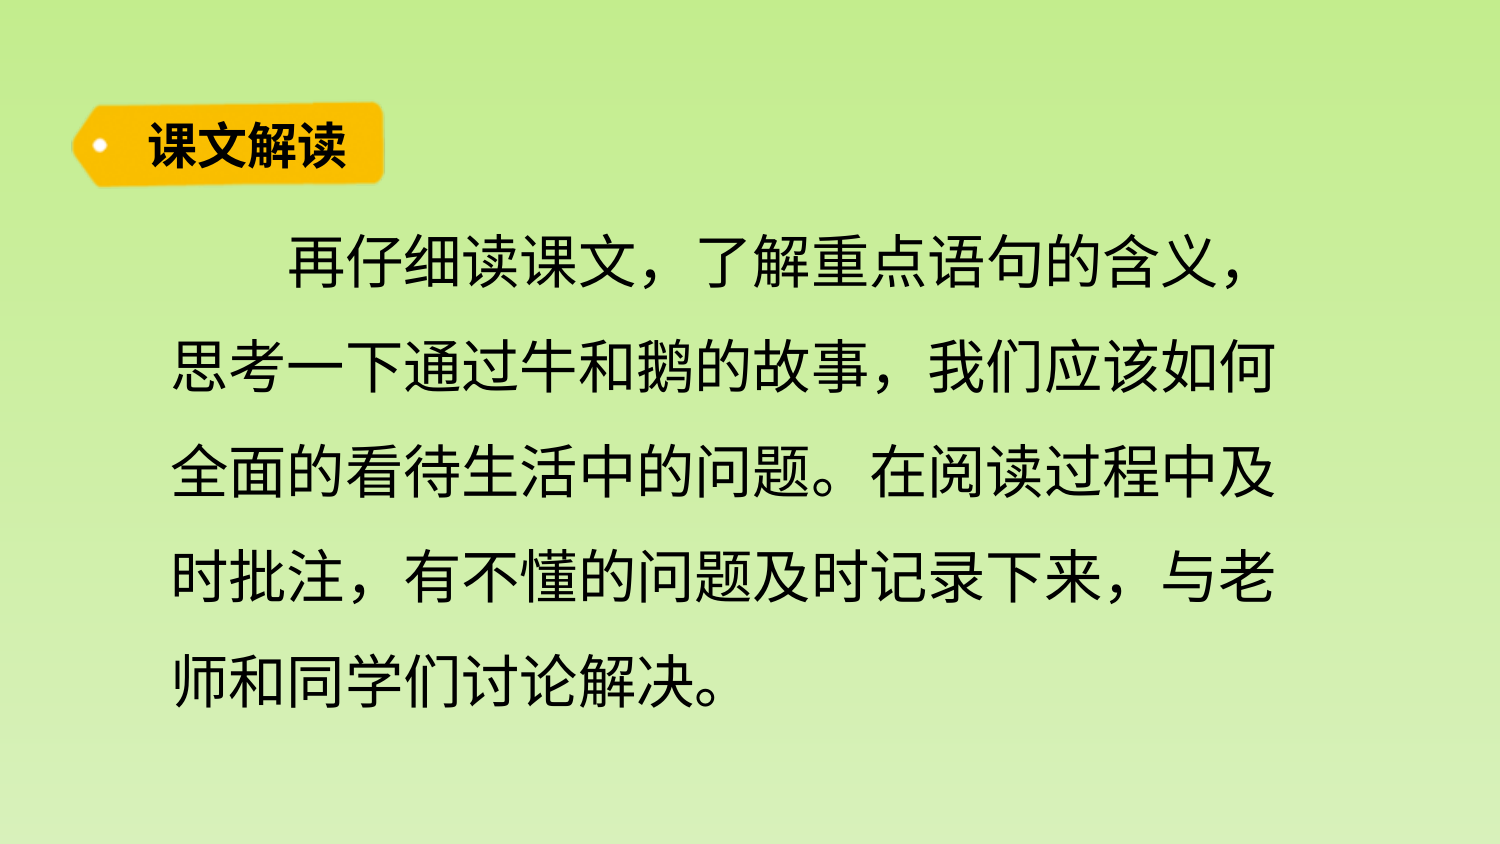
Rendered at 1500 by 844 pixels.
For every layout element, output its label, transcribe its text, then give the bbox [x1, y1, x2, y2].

text_box 再仔细读课文，了解重点语句的含义，思考一下通过牛和鹅的故事，我们应该如何全面的看待生活中的问题。在阅读过程中及时批注，有不懂的问题及时记录下来，与老师和同学们讨论解决。 [155, 182, 1317, 723]
picture [58, 97, 397, 193]
